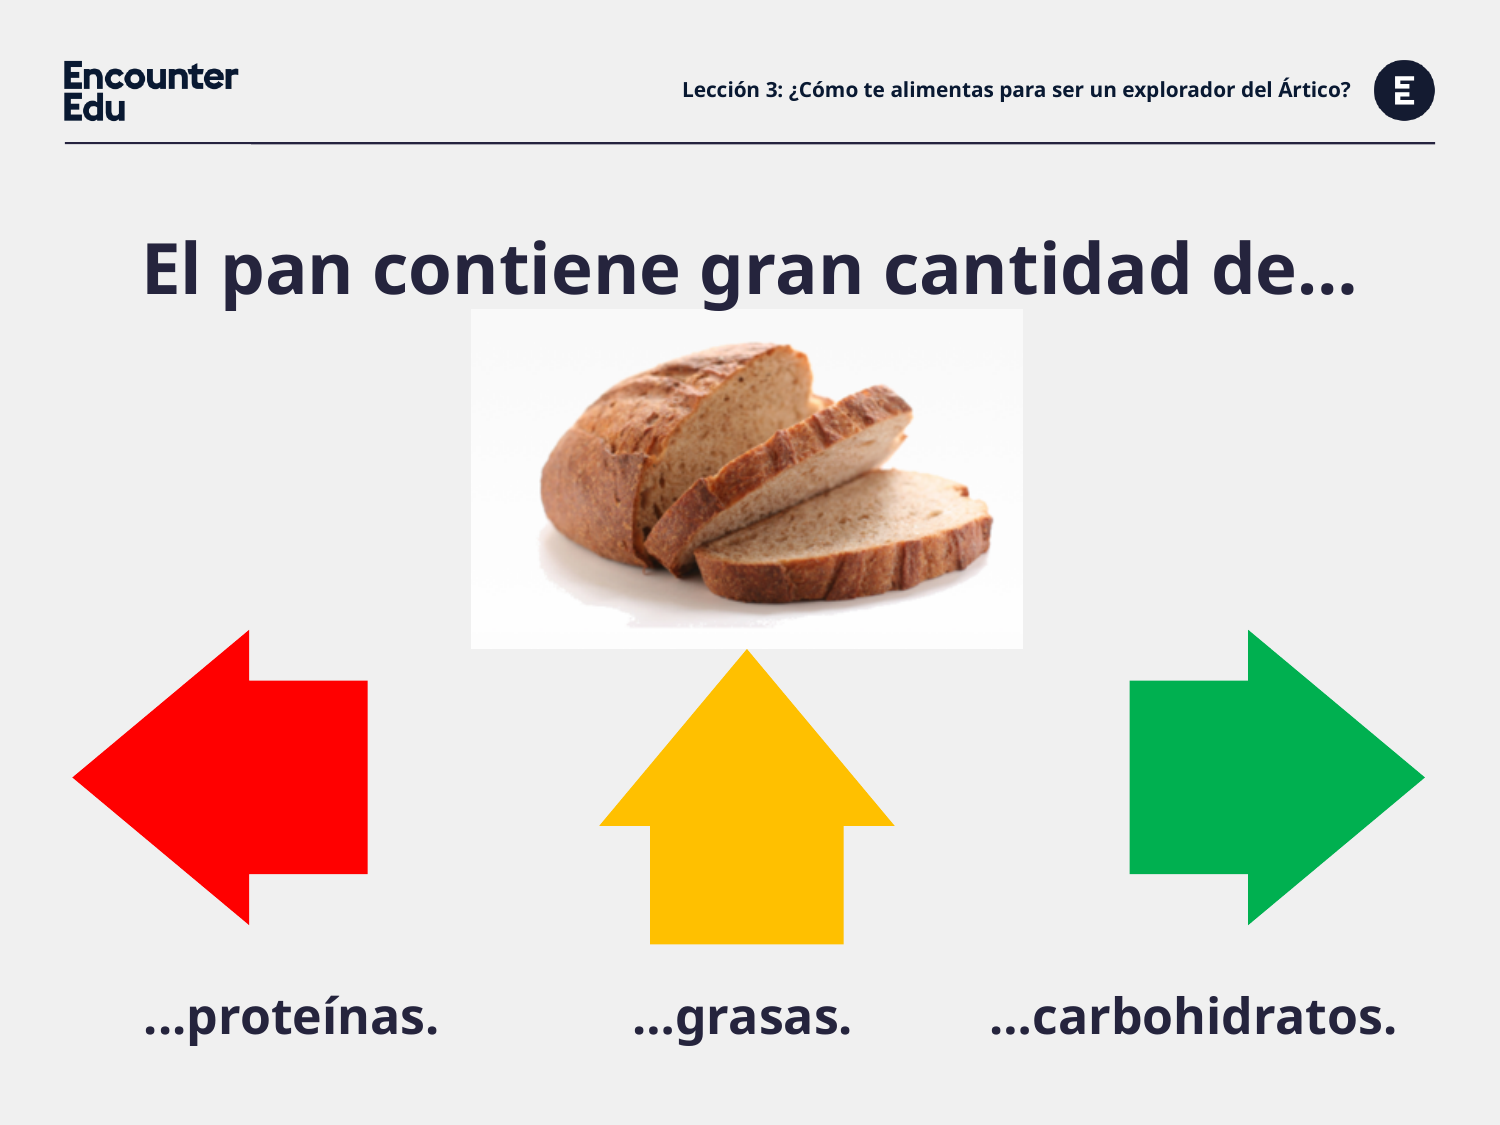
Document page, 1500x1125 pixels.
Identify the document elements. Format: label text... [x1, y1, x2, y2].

picture [1372, 58, 1436, 122]
text_box [70, 627, 370, 927]
text_box El pan contiene gran cantidad de… [73, 215, 1427, 316]
picture [60, 59, 243, 122]
text_box [1127, 627, 1428, 927]
picture [471, 309, 1023, 650]
text_box [597, 650, 897, 947]
table_header …grasas. [517, 973, 968, 1125]
title Lección 3: ¿Cómo te alimentas para ser un explorador del Ártico? [626, 67, 1359, 114]
table_header …carbohidratos. [968, 973, 1419, 1125]
table_header ...proteínas. [66, 973, 517, 1125]
